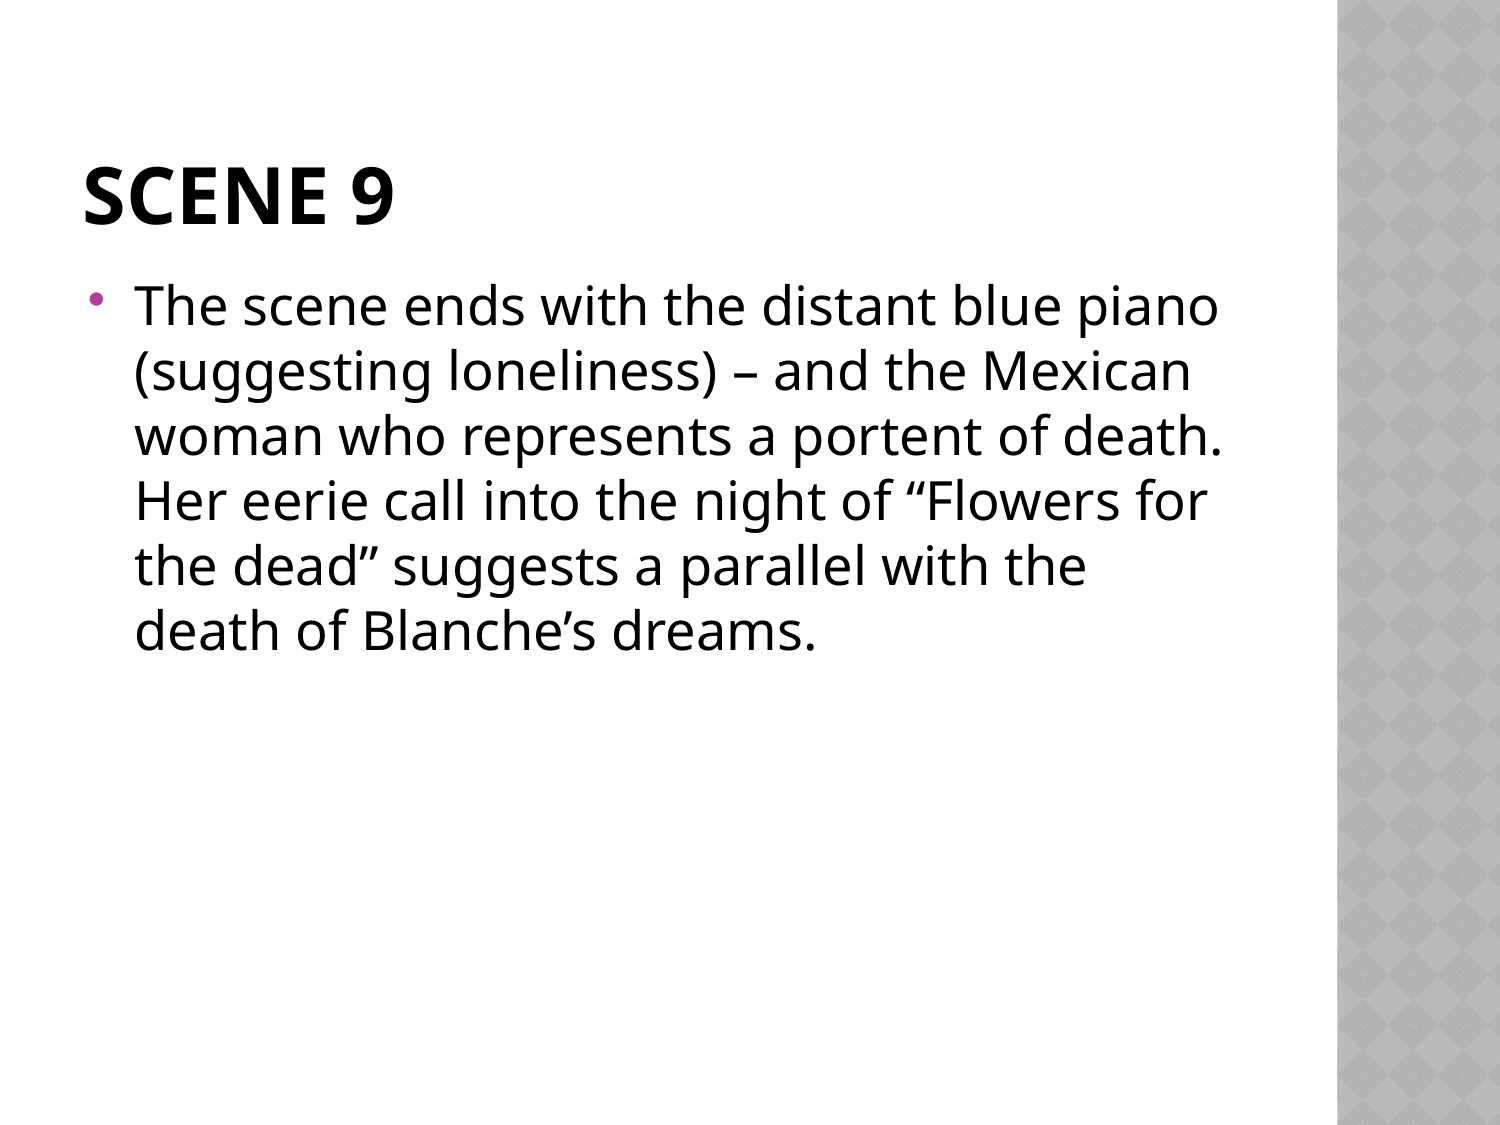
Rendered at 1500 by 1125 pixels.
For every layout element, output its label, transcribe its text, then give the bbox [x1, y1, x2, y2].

title Scene 9 [75, 52, 1263, 240]
list The scene ends with the distant blue piano (suggesting loneliness) – and the Mexican woman who represents a portent of death. Her eerie call into the night of “Flowers for the dead” suggests a parallel with the death of Blanche’s dreams. [75, 264, 1263, 1059]
